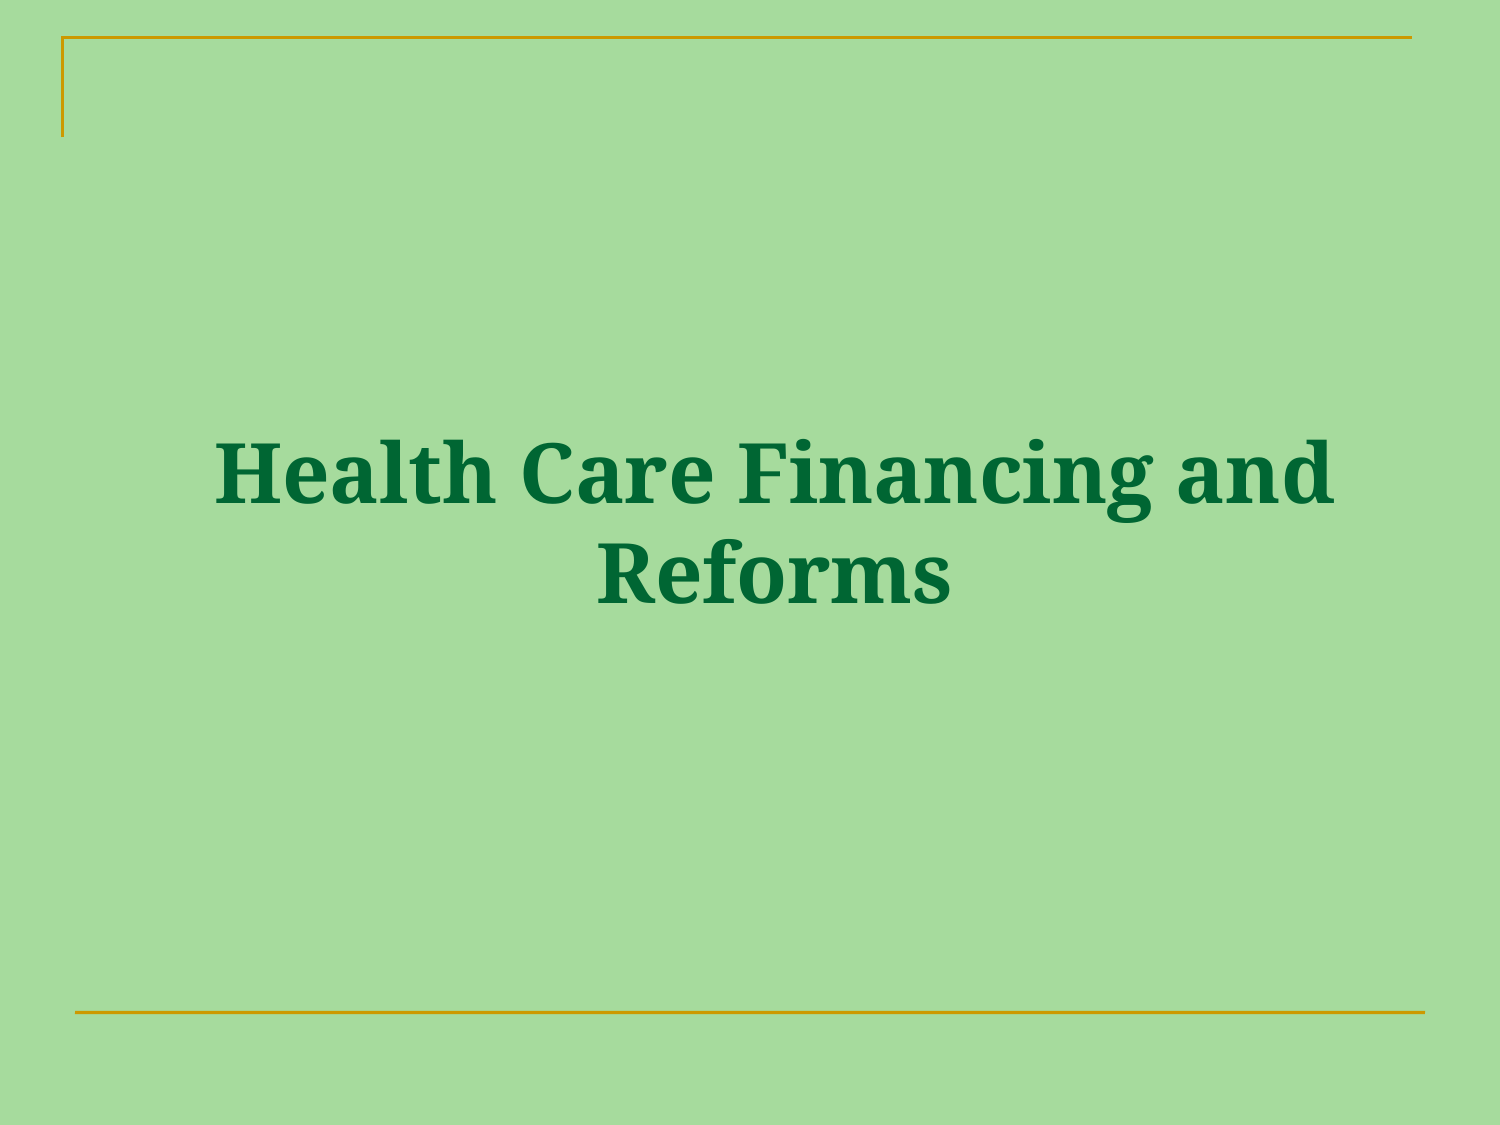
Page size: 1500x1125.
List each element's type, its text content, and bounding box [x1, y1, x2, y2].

title Health Care Financing and Reforms [99, 412, 1450, 600]
